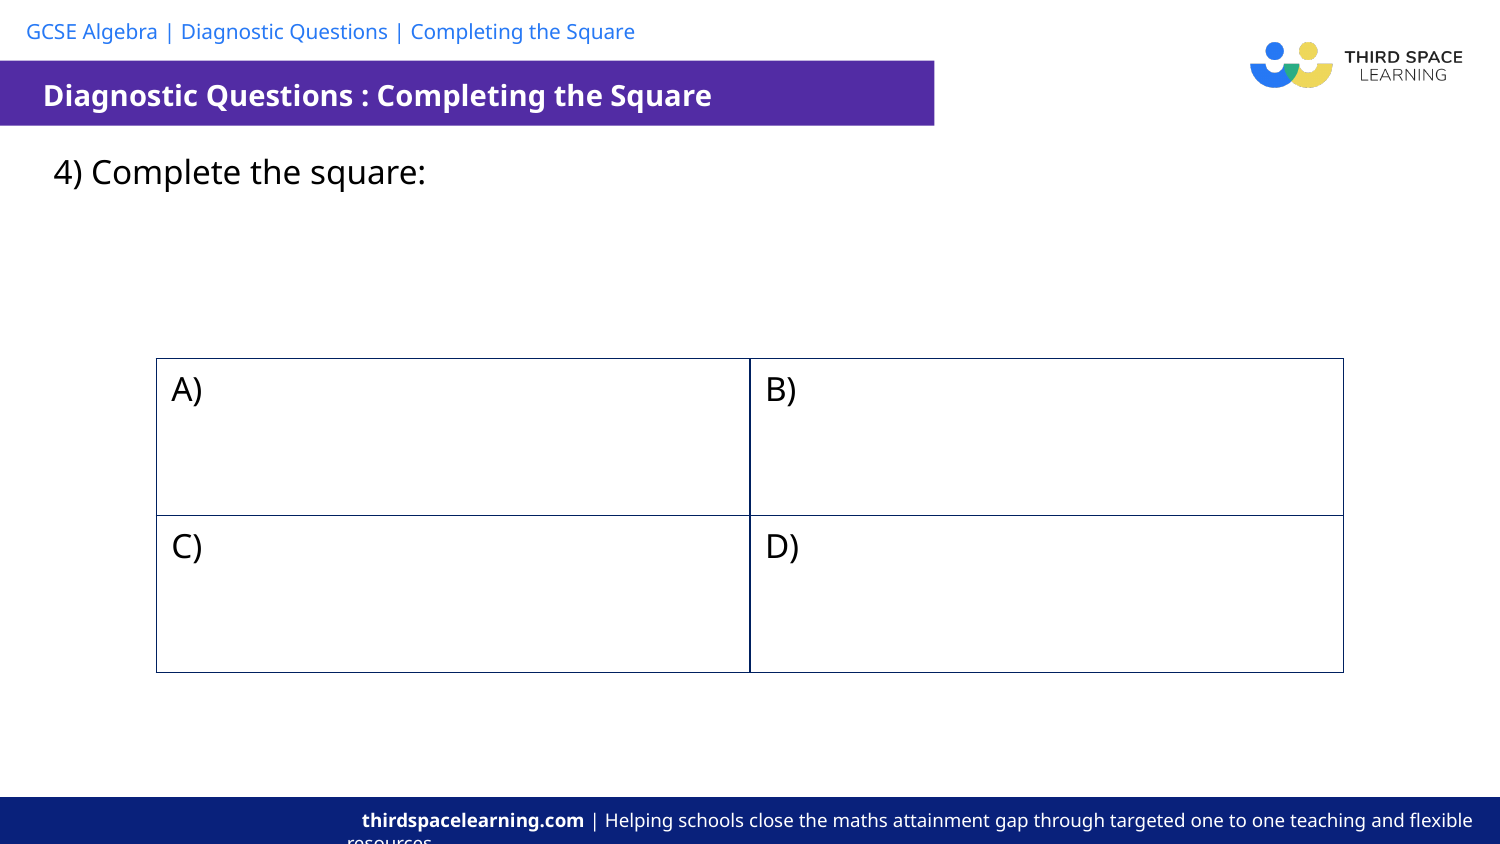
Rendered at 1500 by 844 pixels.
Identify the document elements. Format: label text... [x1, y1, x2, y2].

picture [1250, 33, 1465, 99]
text_box Diagnostic Questions : Completing the Square [27, 61, 933, 127]
